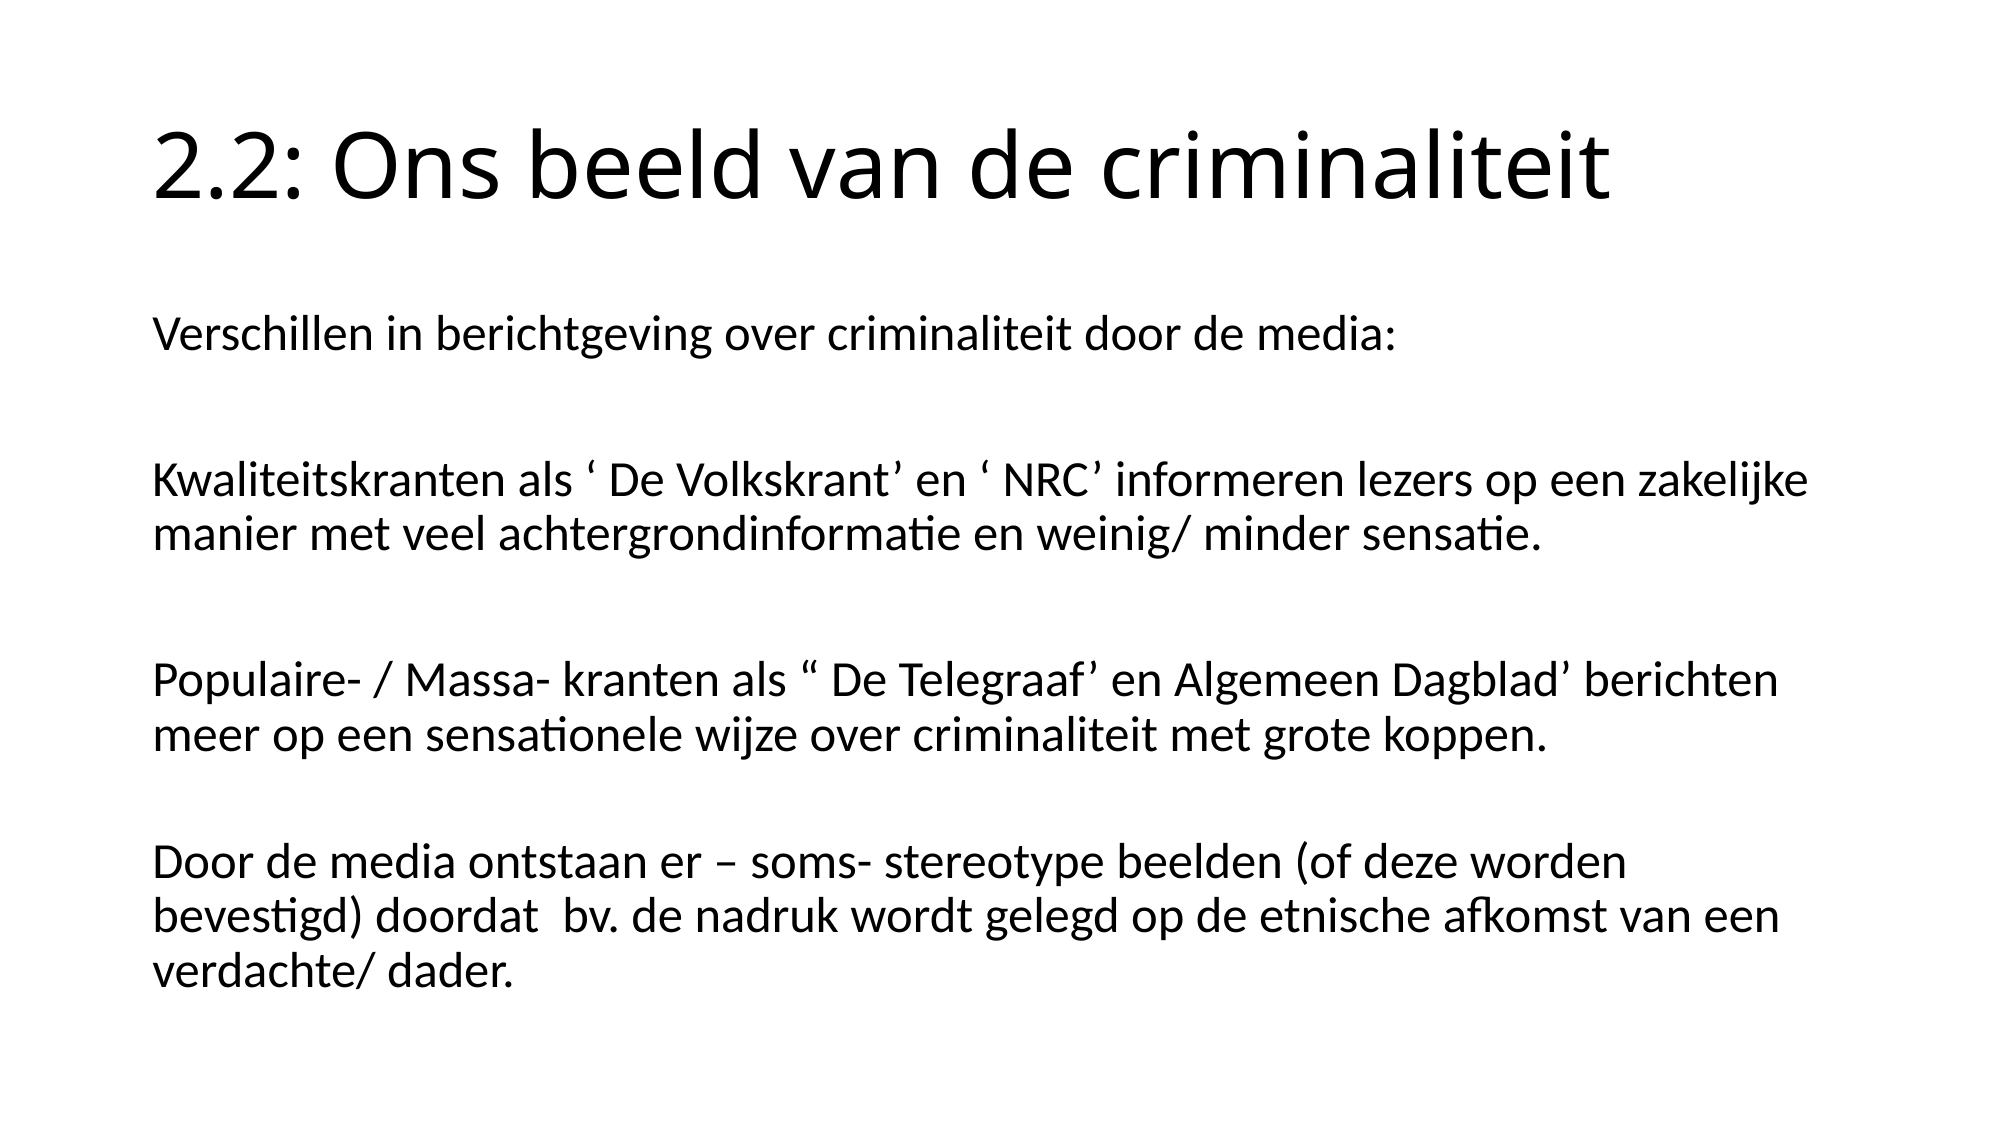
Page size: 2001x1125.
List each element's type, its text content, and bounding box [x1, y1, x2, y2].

title 2.2: Ons beeld van de criminaliteit [137, 59, 1863, 278]
list Verschillen in berichtgeving over criminaliteit door de media: Kwaliteitskranten als ‘ De Volkskrant’ en ‘ NRC’ informeren lezers op een zakelijke manier met veel achtergrondinformatie en weinig/ minder sensatie. Populaire- / Massa- kranten als “ De Telegraaf’ en Algemeen Dagblad’ berichten meer op een sensationele wijze over criminaliteit met grote koppen. Door de media ontstaan er – soms- stereotype beelden (of deze worden bevestigd) doordat bv. de nadruk wordt gelegd op de etnische afkomst van een verdachte/ dader. [137, 299, 1863, 1014]
